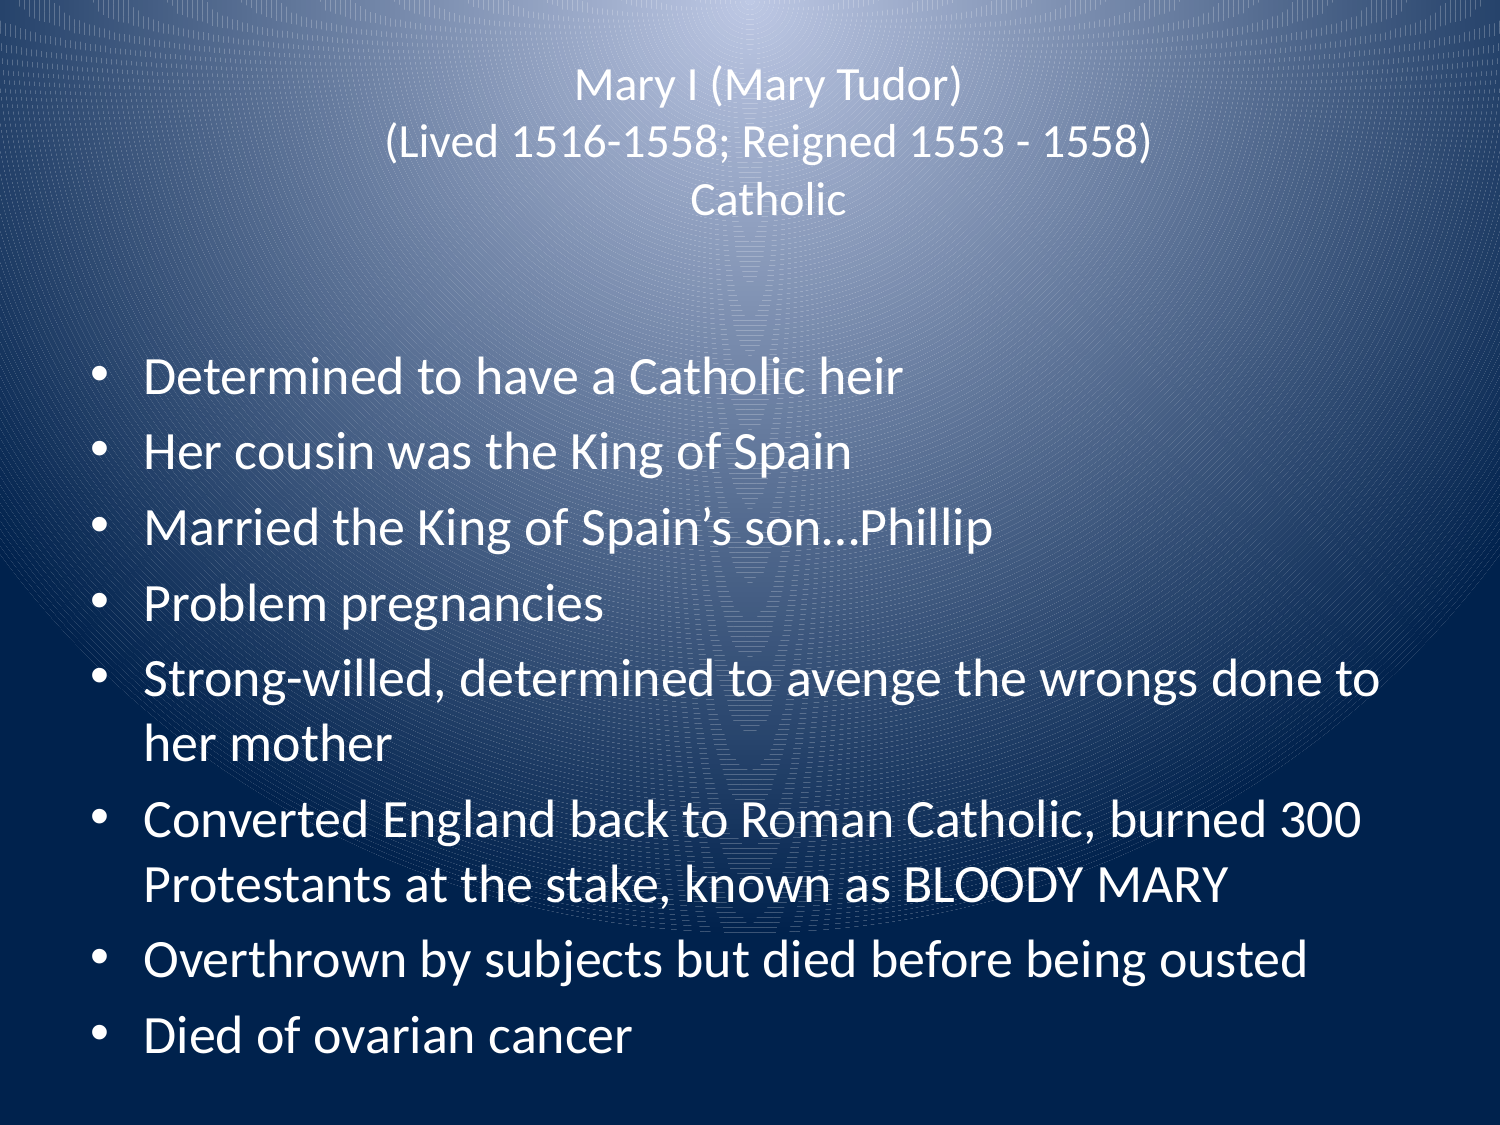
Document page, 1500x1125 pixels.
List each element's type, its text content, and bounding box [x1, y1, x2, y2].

list Determined to have a Catholic heir Her cousin was the King of Spain Married the King of Spain’s son…Phillip Problem pregnancies Strong-willed, determined to avenge the wrongs done to her mother Converted England back to Roman Catholic, burned 300 Protestants at the stake, known as BLOODY MARY Overthrown by subjects but died before being ousted Died of ovarian cancer [75, 332, 1425, 1075]
title Mary I (Mary Tudor) (Lived 1516-1558; Reigned 1553 - 1558) Catholic [75, 45, 1463, 233]
